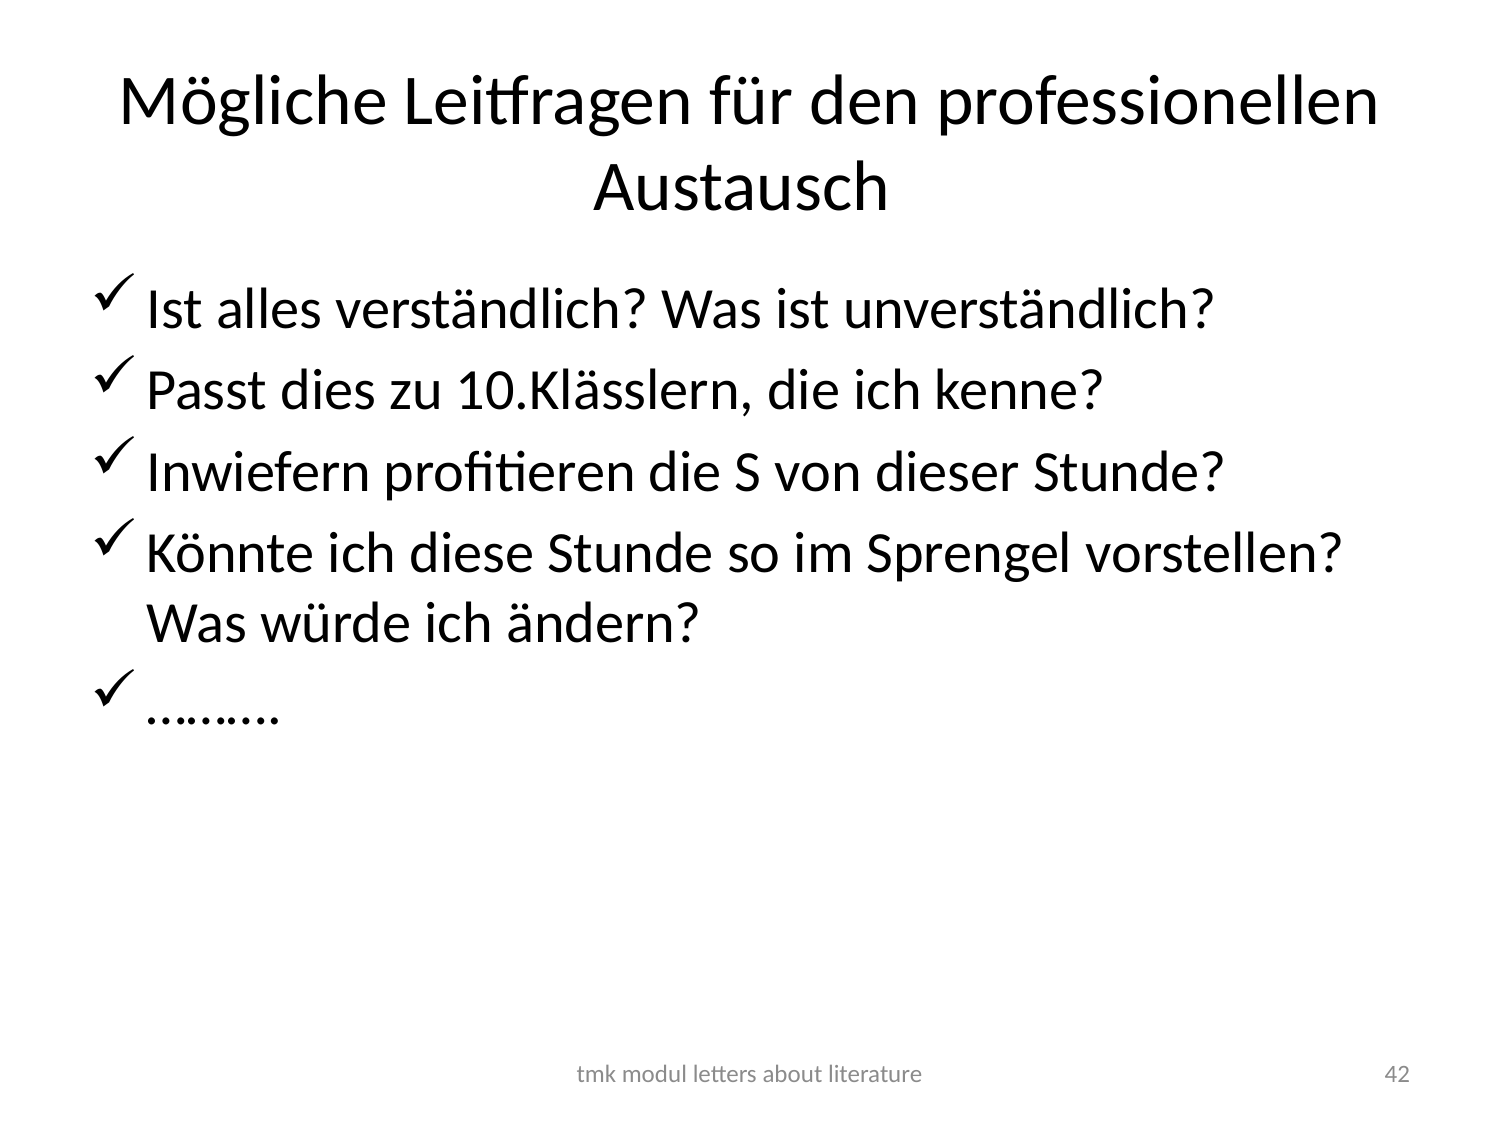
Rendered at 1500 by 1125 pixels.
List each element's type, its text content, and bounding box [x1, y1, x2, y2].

title Mögliche Leitfragen für den professionellen Austausch [75, 45, 1425, 233]
slide_number 42 [1074, 1042, 1425, 1103]
list Ist alles verständlich? Was ist unverständlich? Passt dies zu 10.Klässlern, die ich kenne? Inwiefern profitieren die S von dieser Stunde? Könnte ich diese Stunde so im Sprengel vorstellen? Was würde ich ändern? ………. [75, 262, 1425, 1005]
footer tmk modul letters about literature [512, 1042, 988, 1103]
